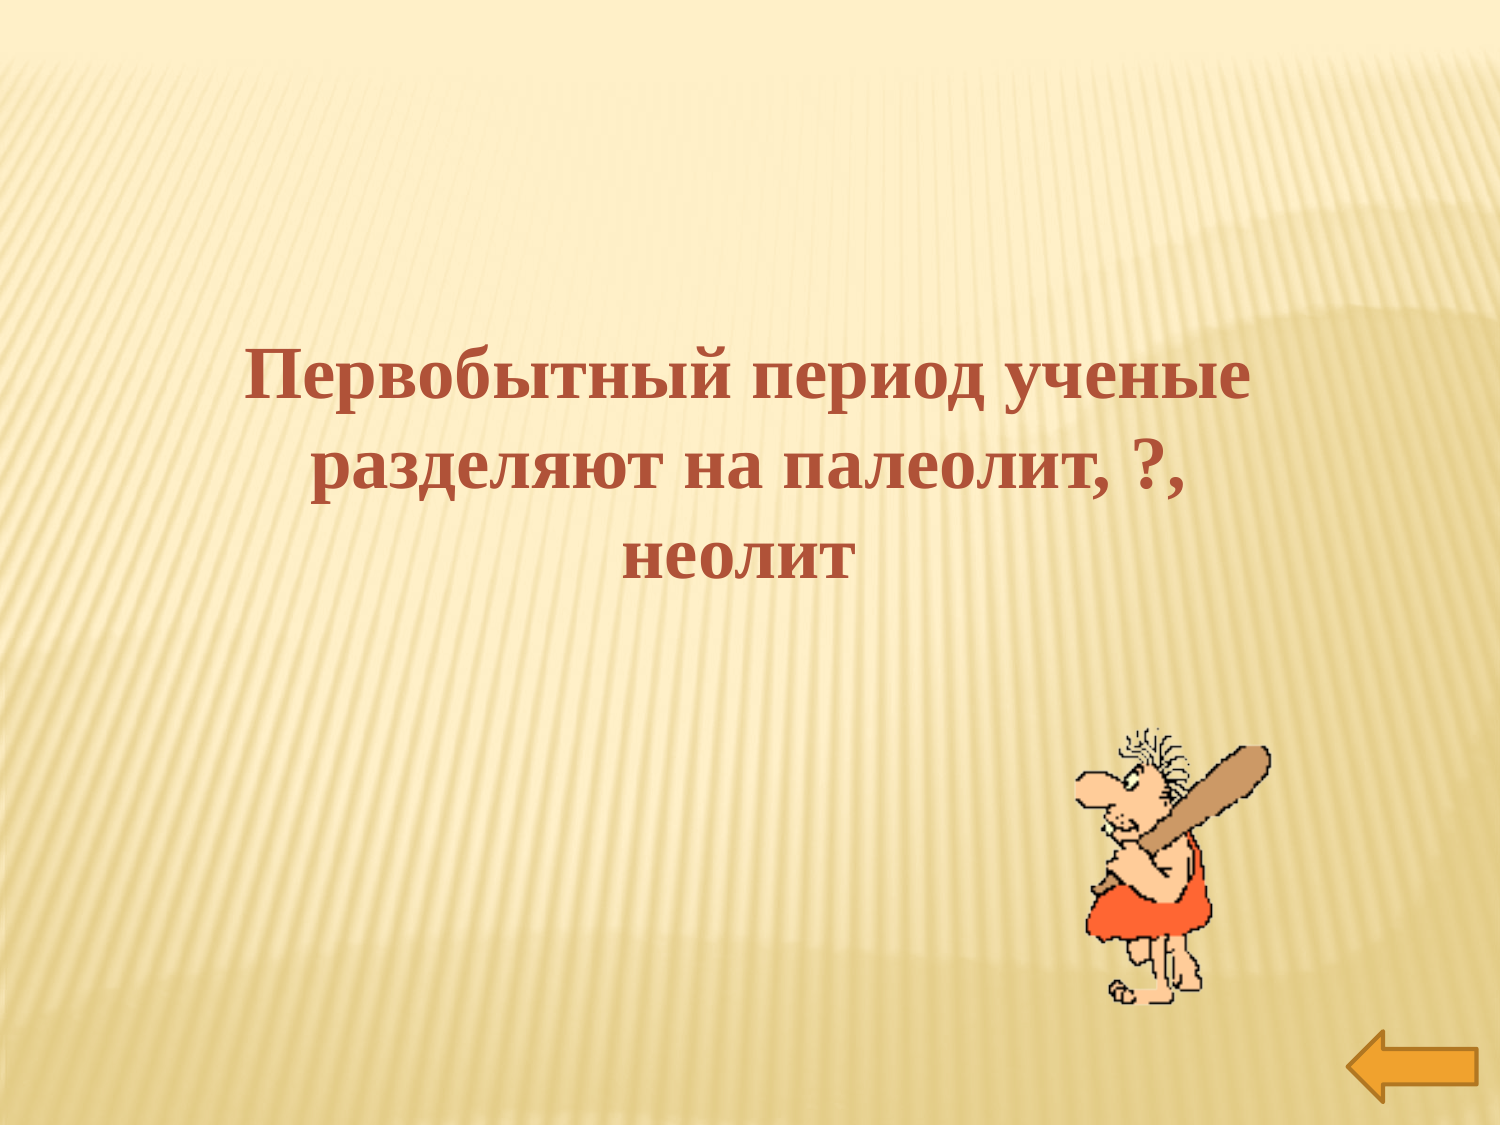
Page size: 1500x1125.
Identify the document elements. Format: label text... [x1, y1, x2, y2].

picture [1007, 702, 1313, 1009]
text_box [1345, 1029, 1479, 1105]
text_box Первобытный период ученые разделяют на палеолит, ?, неолит [187, 316, 1310, 602]
